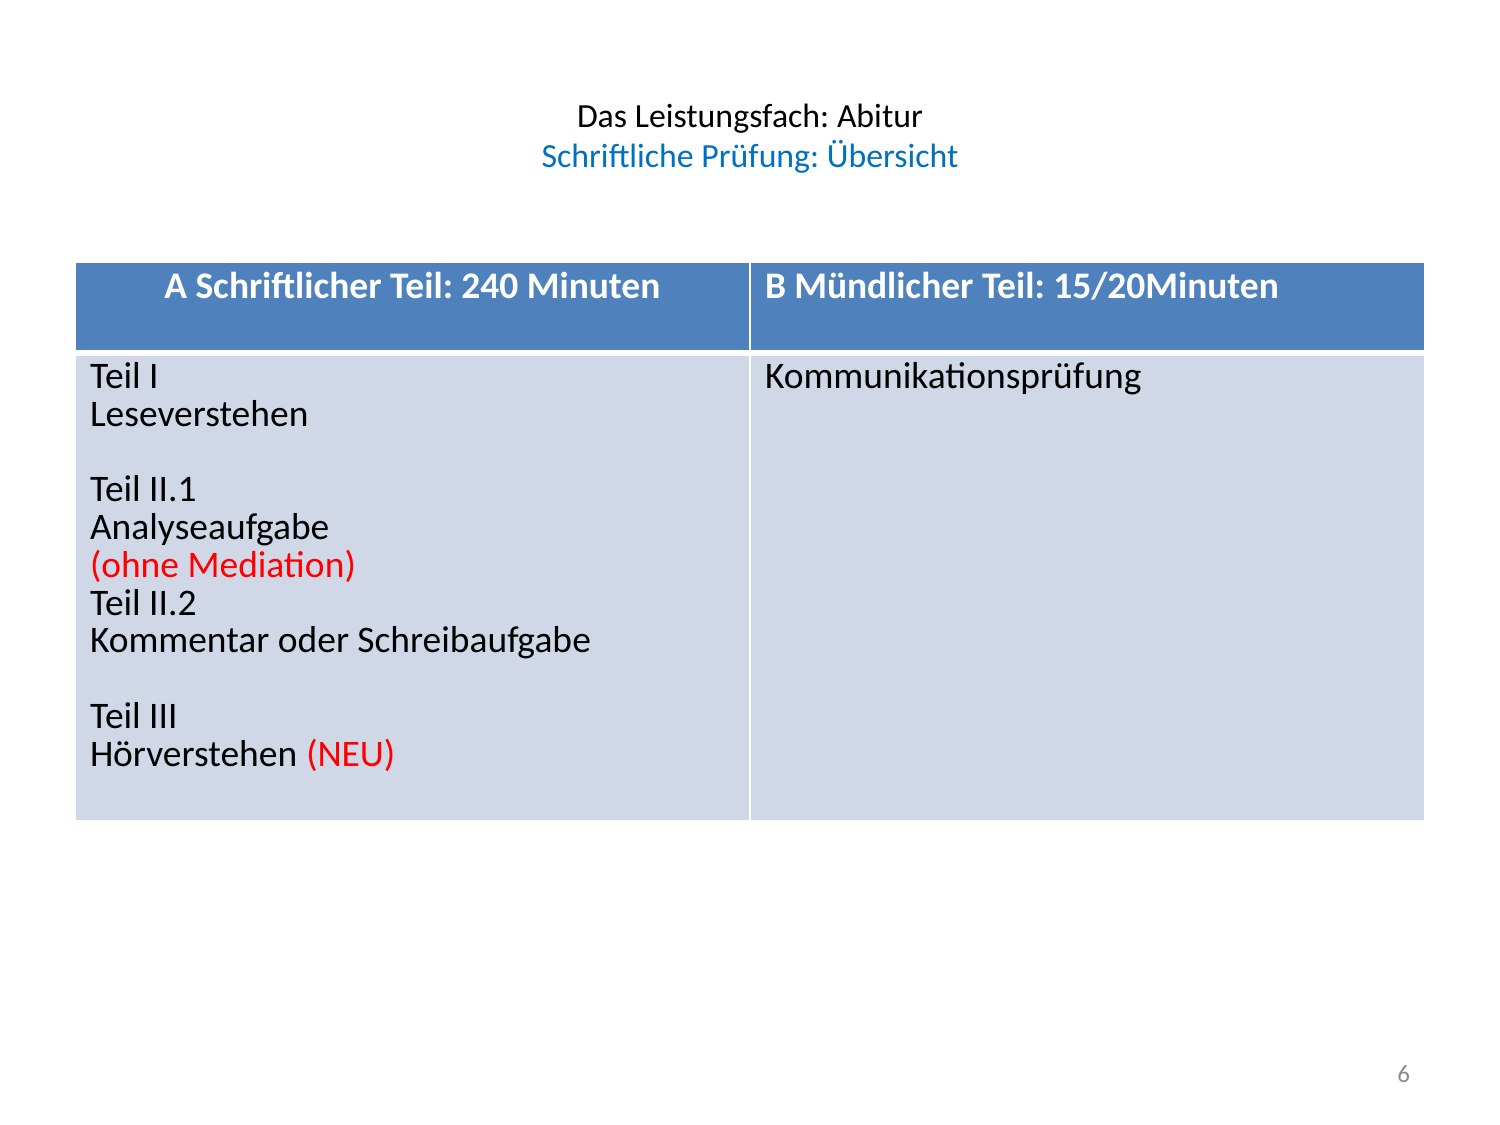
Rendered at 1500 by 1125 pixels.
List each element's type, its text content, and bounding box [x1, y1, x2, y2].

slide_number 6 [1074, 1042, 1425, 1103]
table_header A Schriftlicher Teil: 240 Minuten [76, 263, 749, 350]
table_cell Kommunikationsprüfung [751, 356, 1424, 820]
table_cell Teil I Leseverstehen Teil II.1 Analyseaufgabe (ohne Mediation) Teil II.2 Kommentar oder Schreibaufgabe Teil III Hörverstehen (NEU) [76, 356, 749, 820]
title Das Leistungsfach: Abitur Schriftliche Prüfung: Übersicht [75, 45, 1425, 233]
table_header B Mündlicher Teil: 15/20Minuten [751, 263, 1424, 350]
